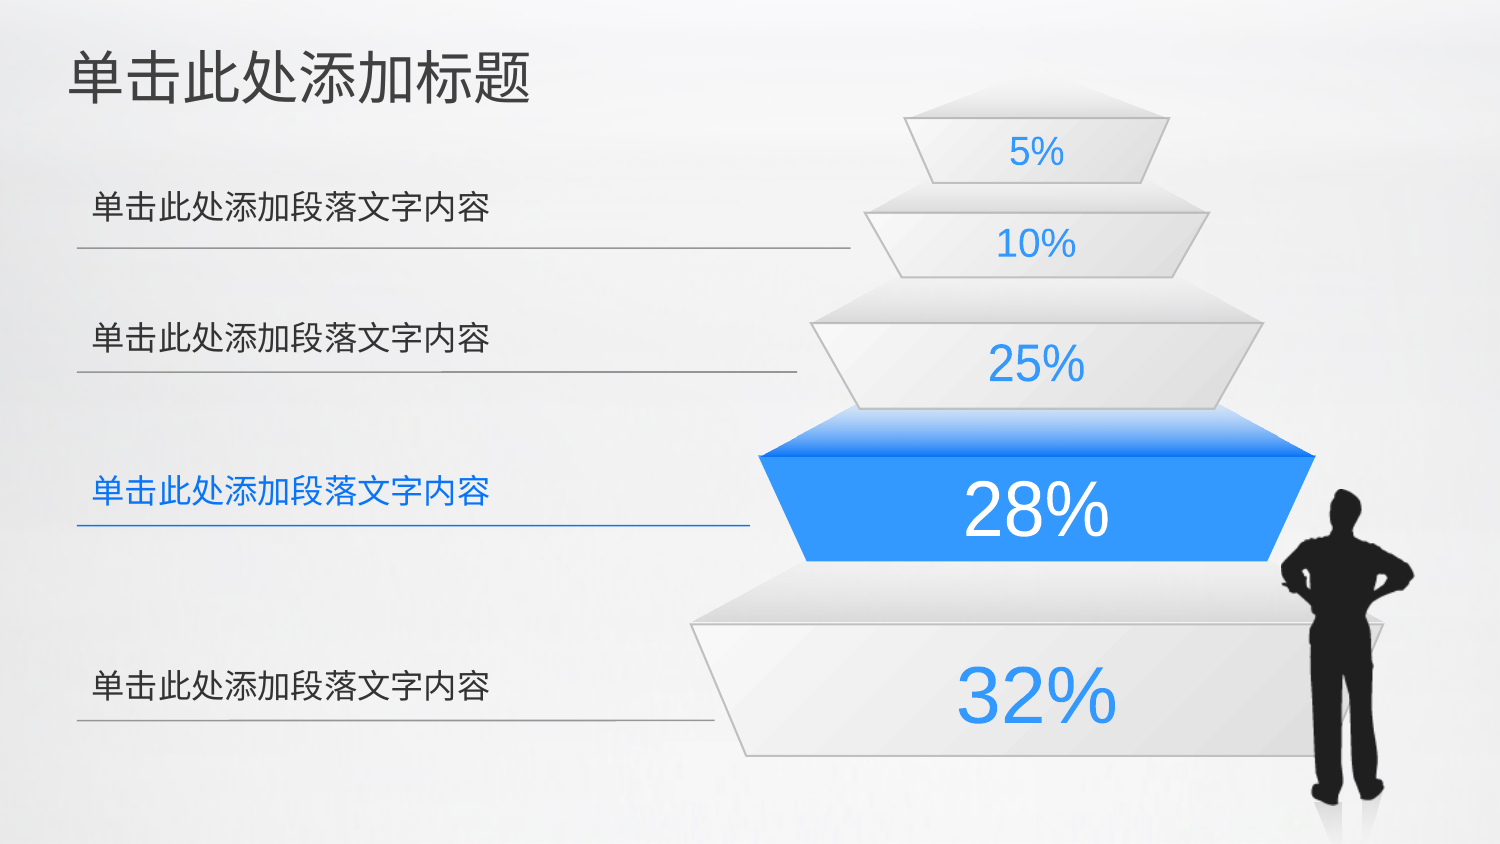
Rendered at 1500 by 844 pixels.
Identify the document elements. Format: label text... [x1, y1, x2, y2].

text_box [864, 162, 1210, 278]
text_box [690, 519, 1276, 757]
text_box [810, 256, 1264, 409]
text_box 单击此处添加标题 [51, 33, 597, 127]
picture [0, 0, 1500, 844]
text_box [757, 374, 1317, 562]
text_box 单击此处添加段落文字内容 [76, 301, 614, 364]
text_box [904, 68, 1170, 184]
text_box 单击此处添加段落文字内容 [76, 649, 614, 713]
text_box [1281, 489, 1415, 844]
text_box 单击此处添加段落文字内容 [76, 454, 614, 518]
text_box 单击此处添加段落文字内容 [76, 171, 614, 234]
